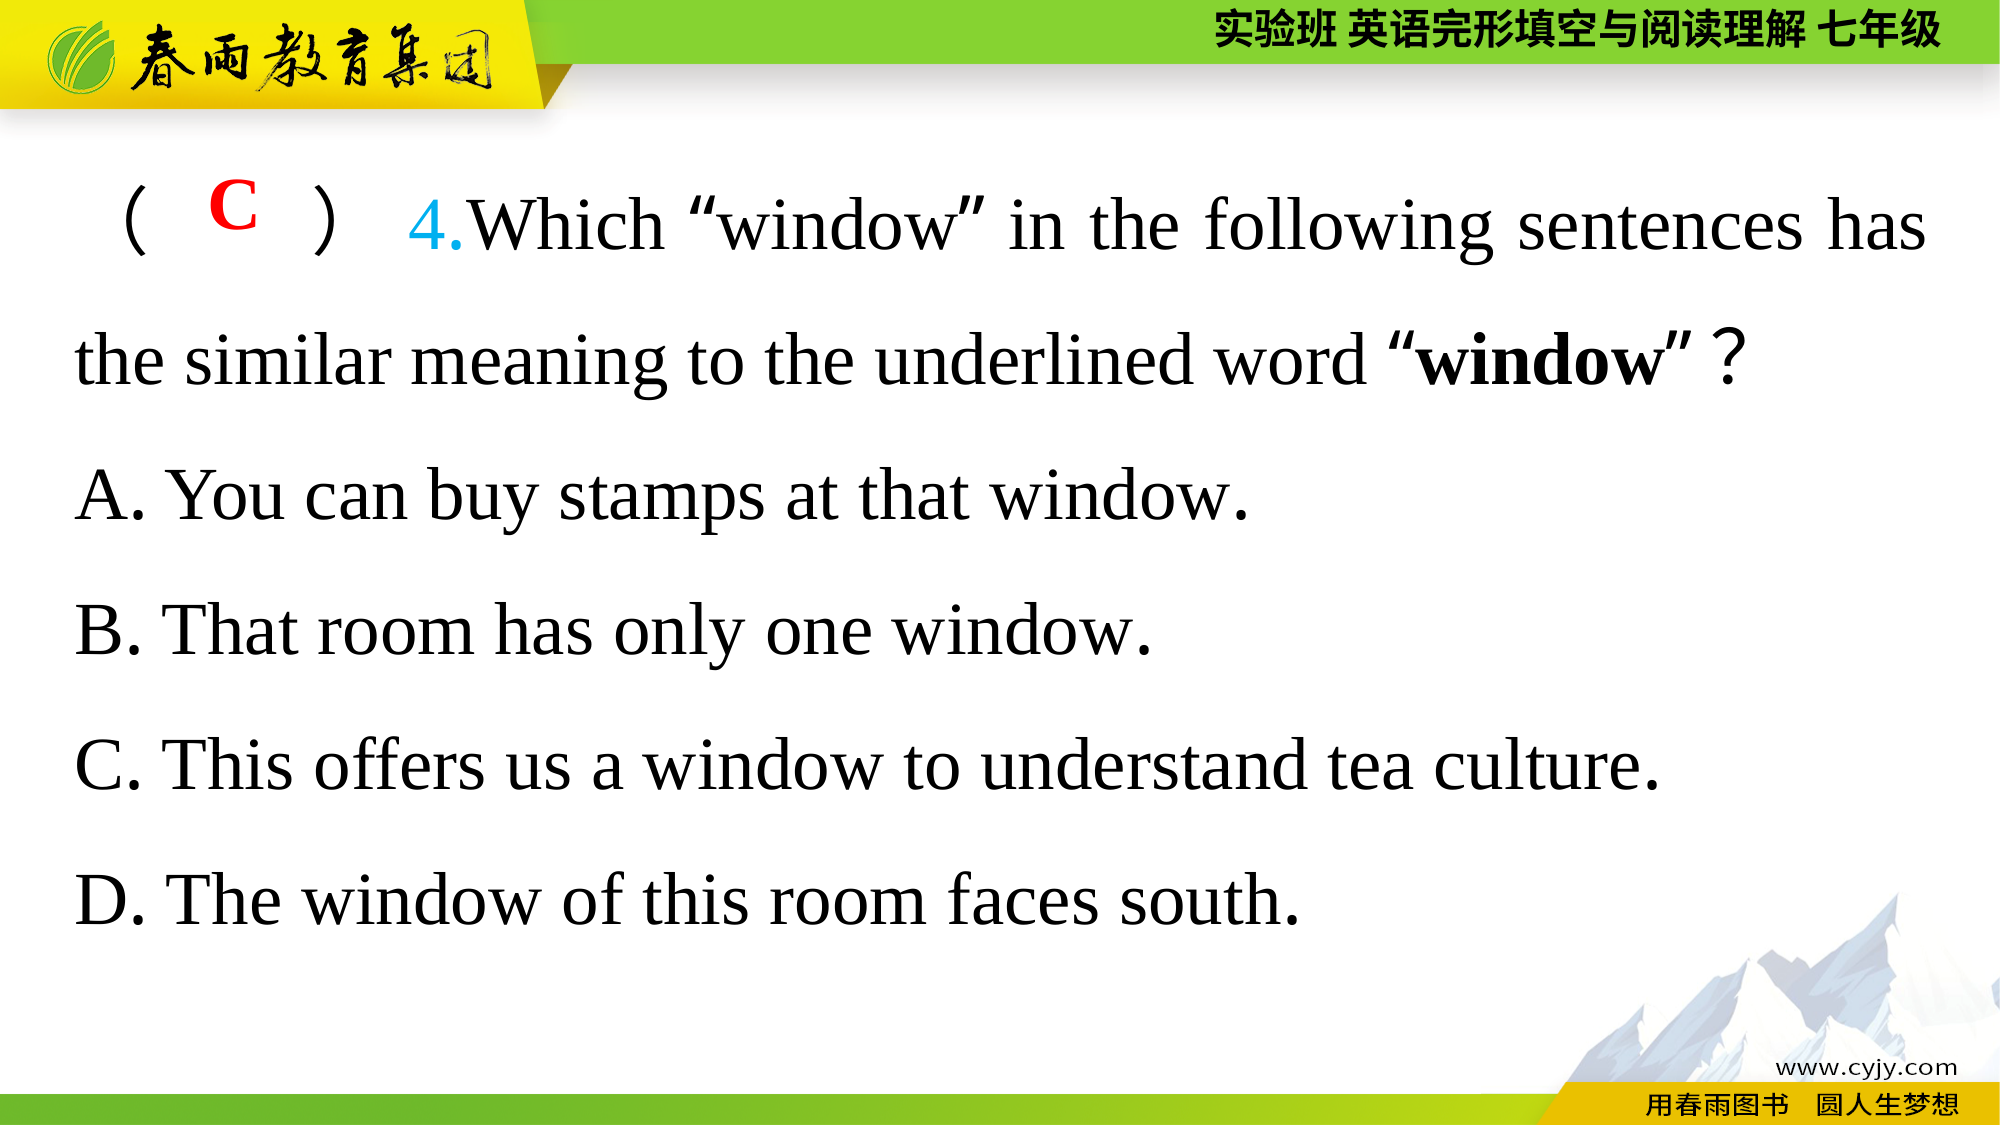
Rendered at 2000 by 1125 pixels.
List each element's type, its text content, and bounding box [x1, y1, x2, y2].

list （ ）4.Which “window” in the following sentences has the similar meaning to the underlined word “window”？ A. You can buy stamps at that window. B. That room has only one window. C. This offers us a window to understand tea culture. D. The window of this room faces south. [59, 122, 1944, 1092]
picture [0, 0, 2000, 1125]
text_box C [193, 146, 278, 252]
